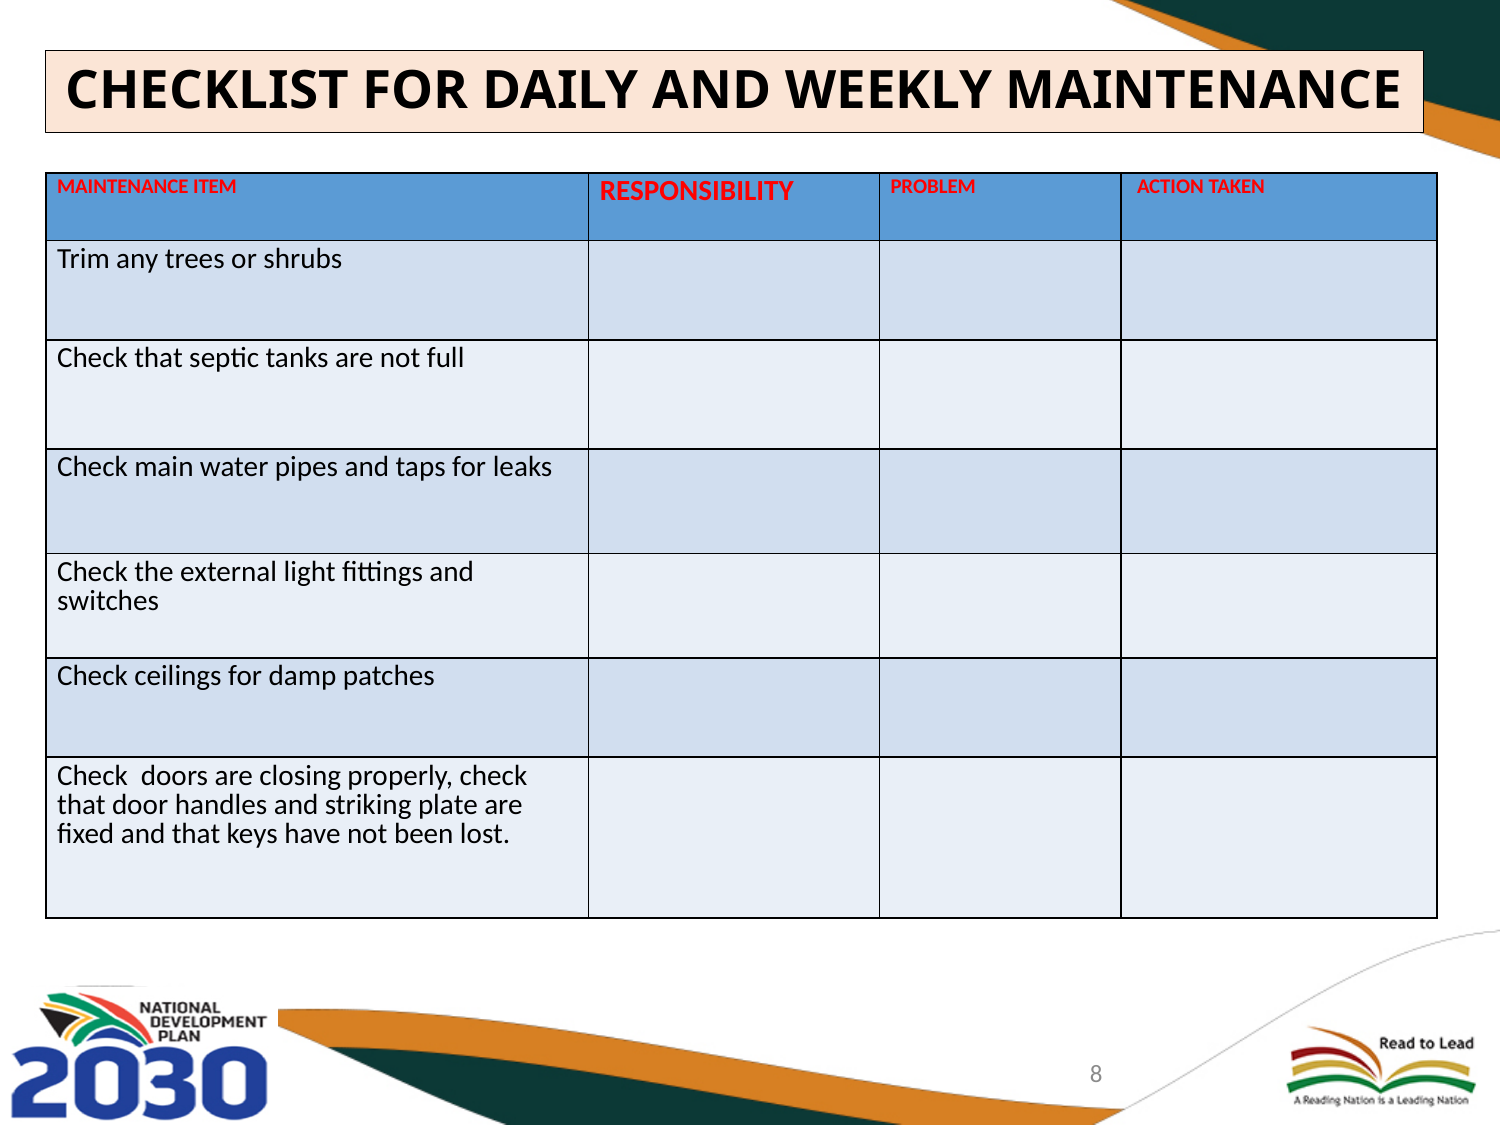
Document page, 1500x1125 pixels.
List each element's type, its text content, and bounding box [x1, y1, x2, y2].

picture [0, 0, 1500, 1125]
table_cell [1122, 450, 1436, 553]
table_cell [589, 241, 879, 339]
table_cell [589, 758, 879, 917]
table_cell [589, 554, 879, 657]
table_cell [1122, 554, 1436, 657]
table_header PROBLEM [880, 174, 1120, 240]
table_cell Check the external light fittings and switches [47, 554, 588, 657]
table_cell Trim any trees or shrubs [47, 241, 588, 339]
table_header ACTION TAKEN [1122, 174, 1436, 240]
table_cell [1122, 659, 1436, 756]
table_cell [880, 758, 1120, 917]
slide_number 8 [1074, 1042, 1425, 1103]
table_cell [880, 450, 1120, 553]
table_header MAINTENANCE ITEM [47, 174, 588, 240]
table_cell [880, 659, 1120, 756]
table_cell [589, 450, 879, 553]
text_box CHECKLIST FOR DAILY AND WEEKLY MAINTENANCE [45, 50, 1424, 133]
table_cell Check doors are closing properly, check that door handles and striking plate are fixed and that keys have not been lost. [47, 758, 588, 917]
table_cell [1122, 241, 1436, 339]
table_cell [1122, 758, 1436, 917]
table_cell Check main water pipes and taps for leaks [47, 450, 588, 553]
table_cell [880, 341, 1120, 448]
table_cell Check that septic tanks are not full [47, 341, 588, 448]
table_cell [880, 554, 1120, 657]
table_cell [880, 241, 1120, 339]
table_cell Check ceilings for damp patches [47, 659, 588, 756]
table_cell [1122, 341, 1436, 448]
table_header RESPONSIBILITY [589, 174, 879, 240]
table_cell [589, 659, 879, 756]
table_cell [589, 341, 879, 448]
